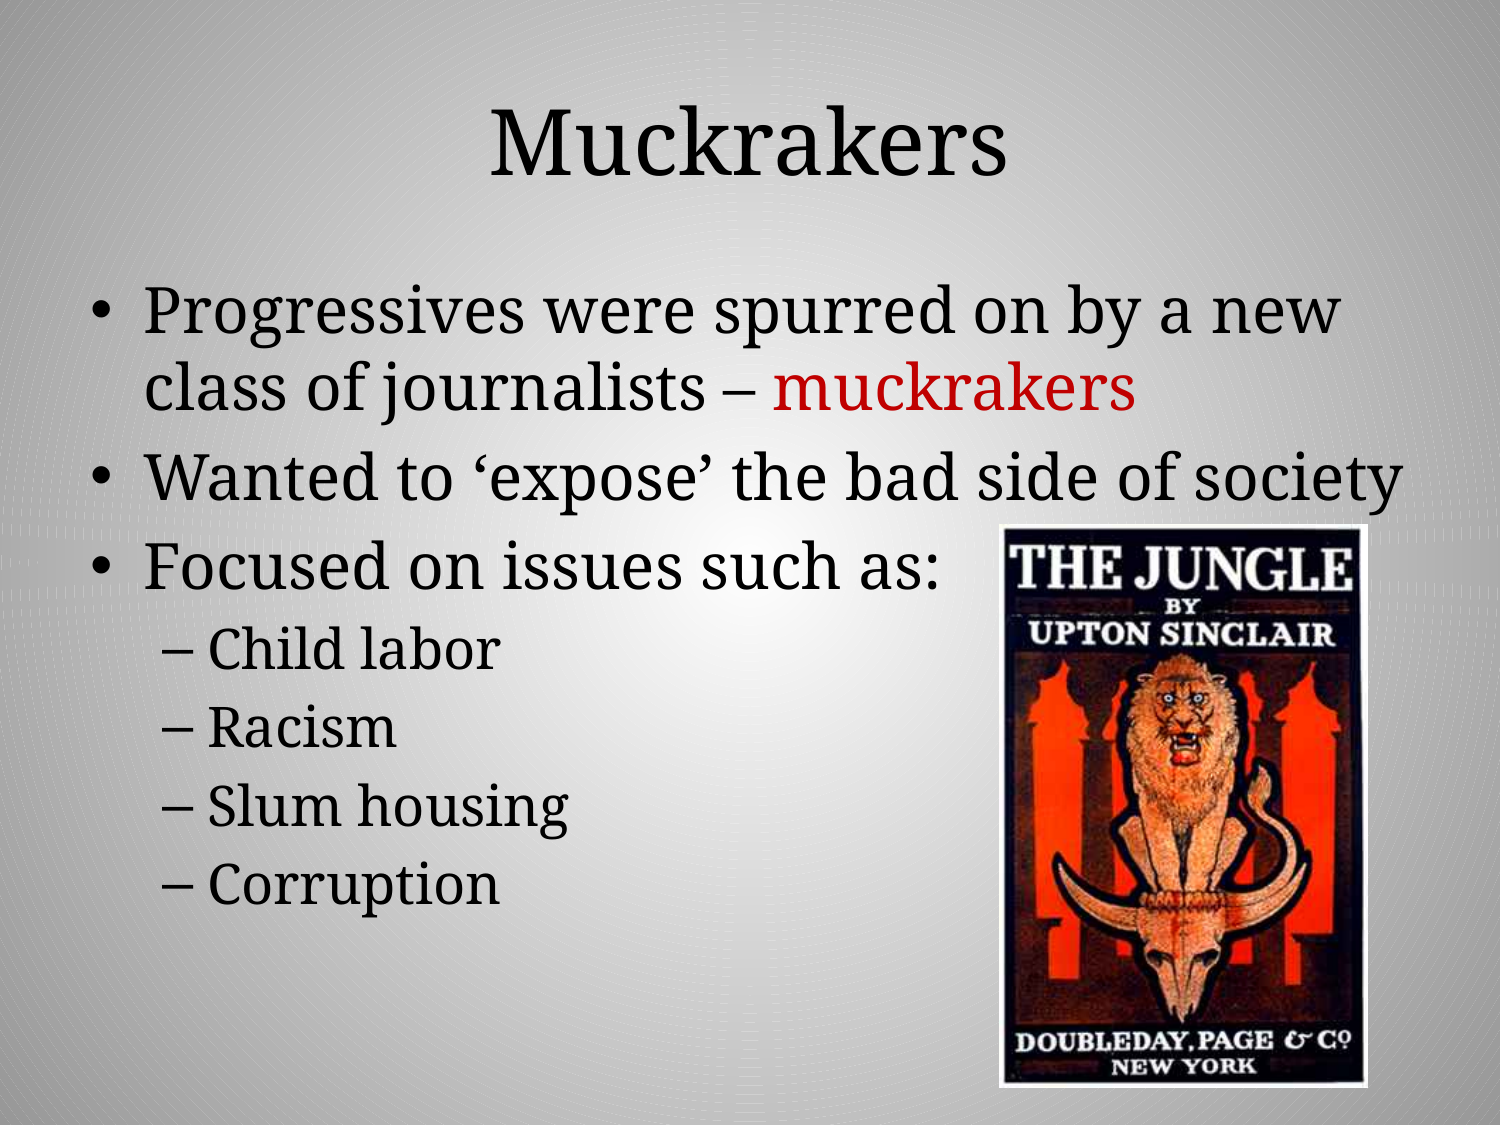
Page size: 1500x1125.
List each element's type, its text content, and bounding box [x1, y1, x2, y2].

picture [999, 524, 1368, 1088]
list Progressives were spurred on by a new class of journalists – muckrakers Wanted to ‘expose’ the bad side of society Focused on issues such as: Child labor Racism Slum housing Corruption [75, 262, 1425, 1005]
title Muckrakers [75, 45, 1425, 233]
